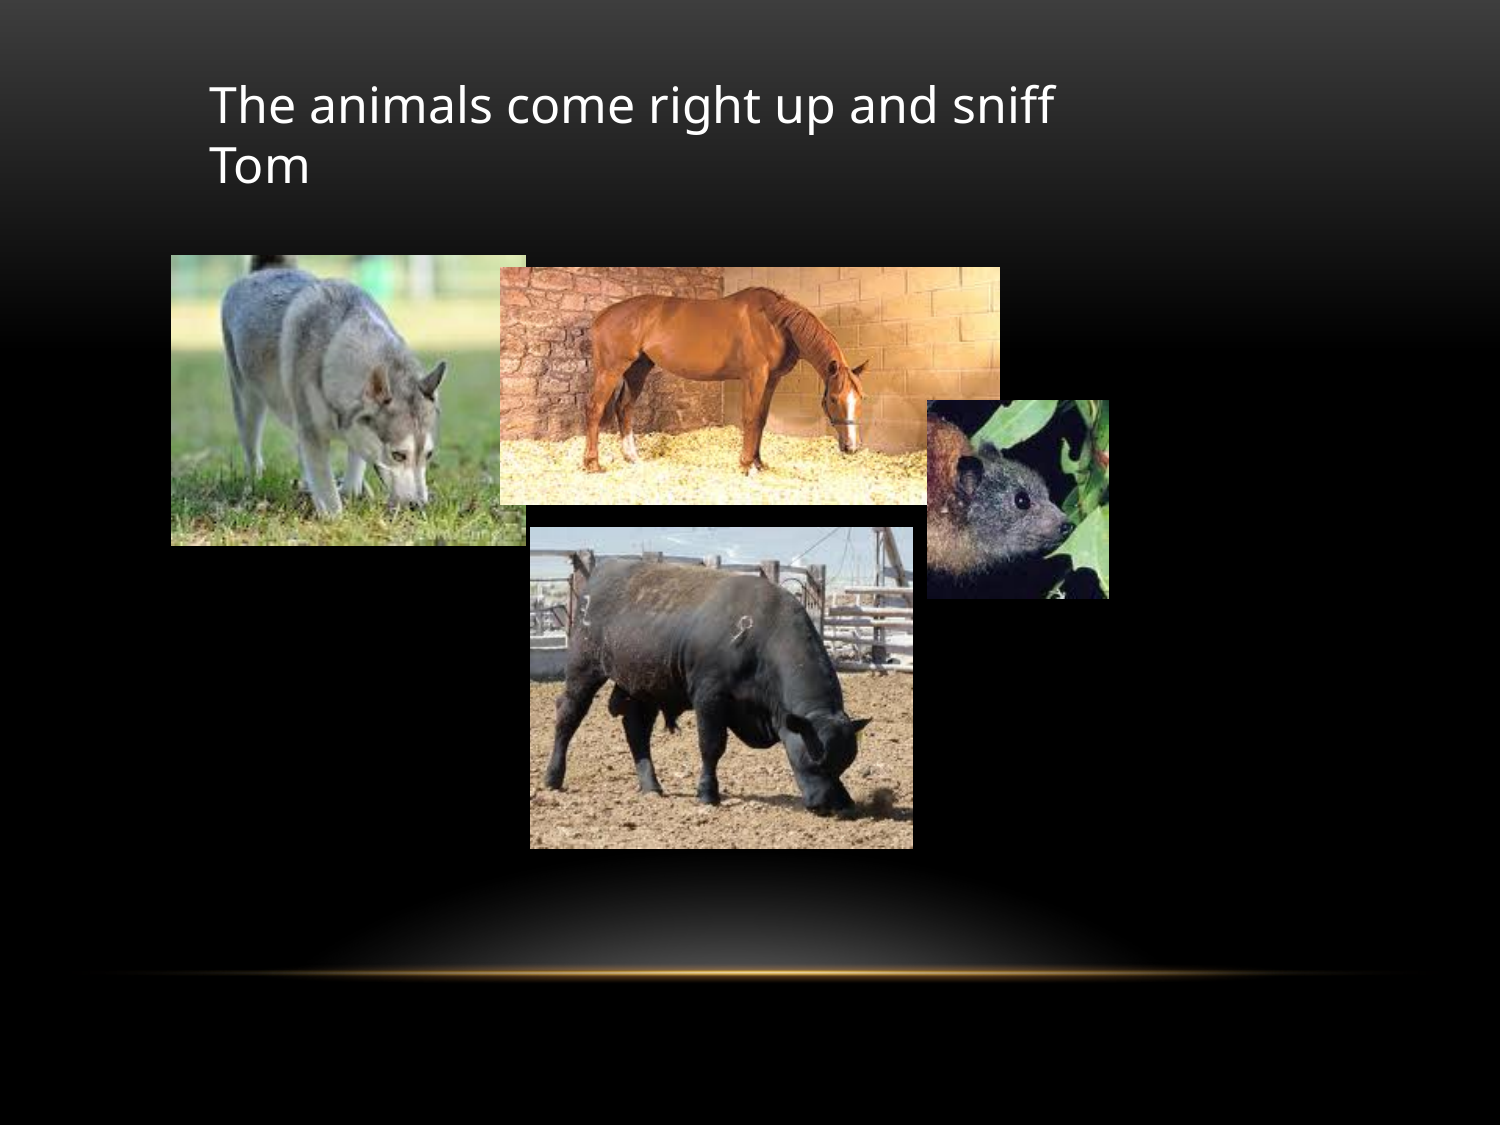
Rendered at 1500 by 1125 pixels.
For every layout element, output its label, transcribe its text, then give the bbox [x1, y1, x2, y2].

picture [0, 0, 1500, 1125]
text_box The animals come right up and sniff Tom [194, 66, 1176, 202]
